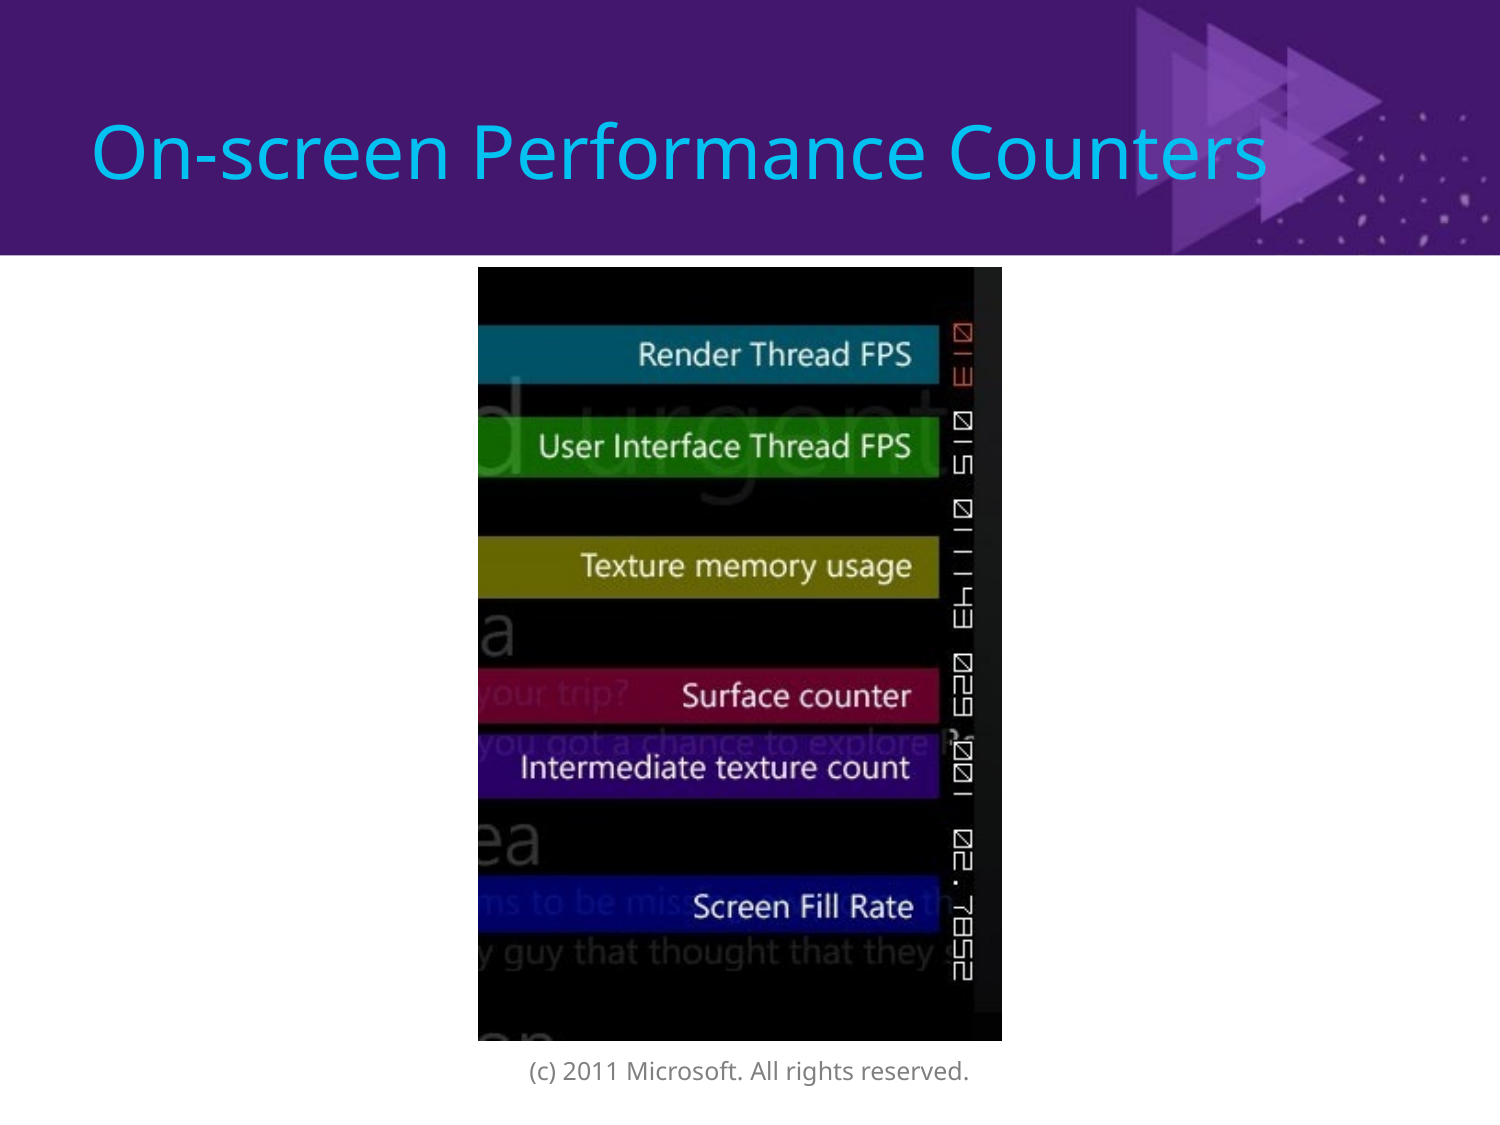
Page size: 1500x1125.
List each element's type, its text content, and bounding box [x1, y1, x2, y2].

picture [0, 0, 1500, 255]
title On-screen Performance Counters [75, 56, 1425, 244]
footer (c) 2011 Microsoft. All rights reserved. [512, 1051, 988, 1103]
picture [477, 266, 1002, 1042]
